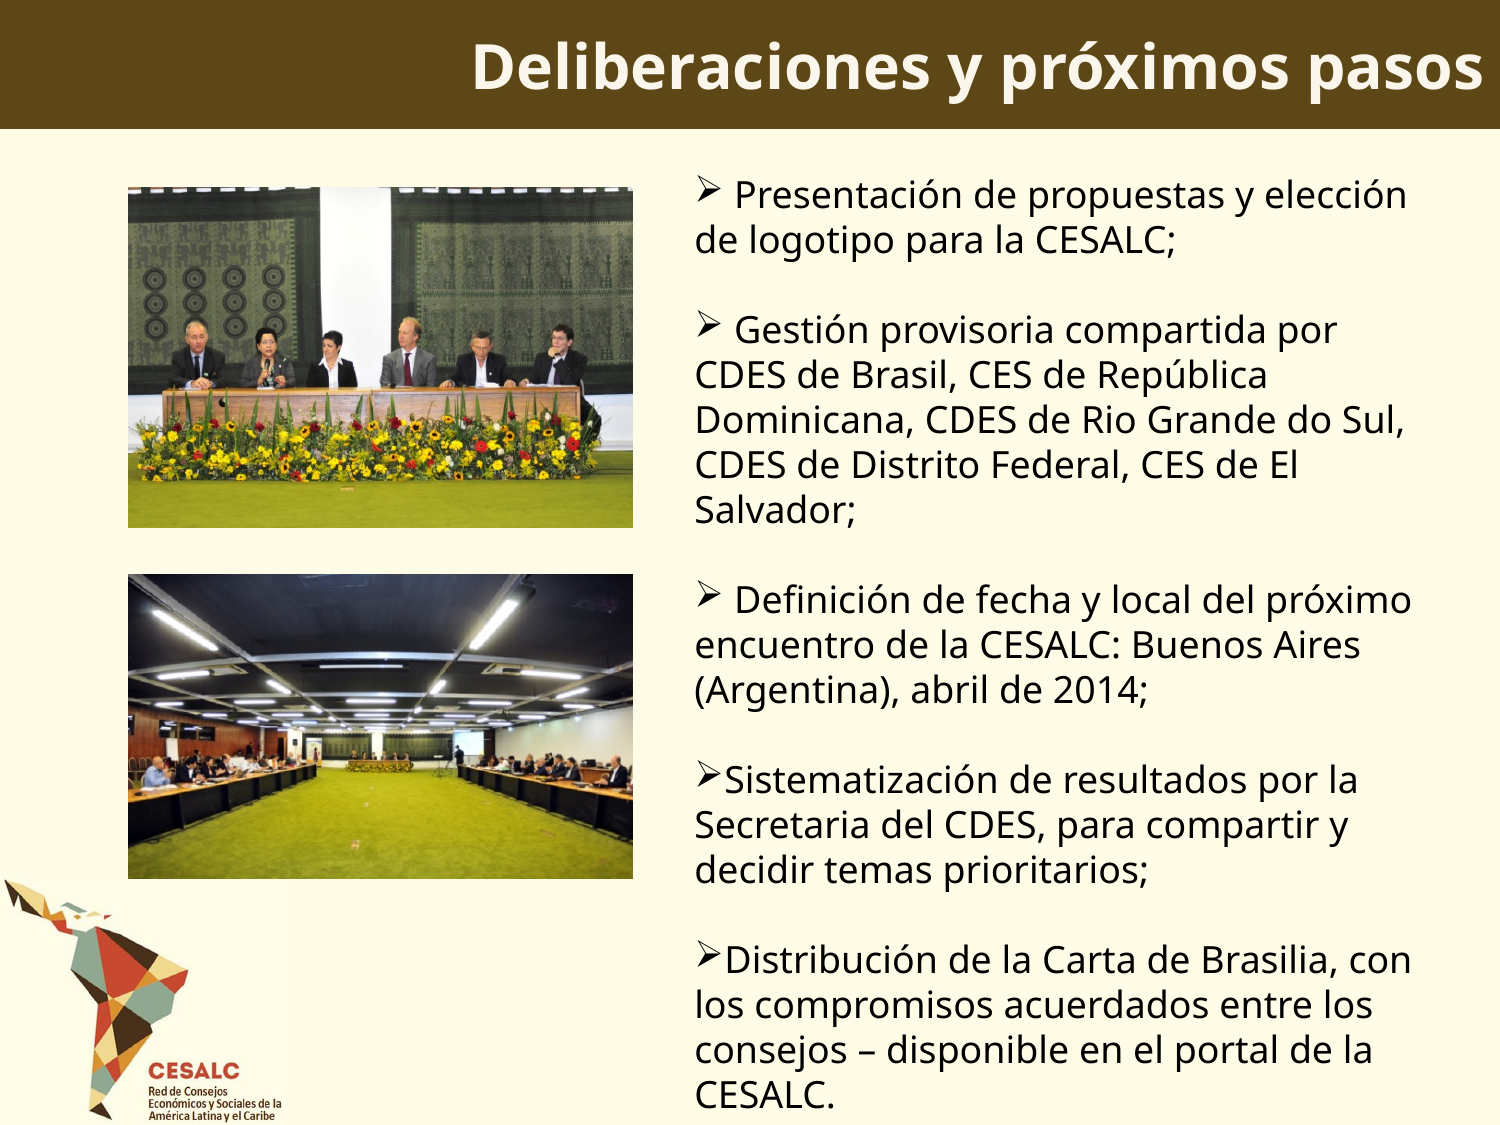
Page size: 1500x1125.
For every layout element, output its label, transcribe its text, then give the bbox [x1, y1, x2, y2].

text_box Presentación de propuestas y elección de logotipo para la CESALC; Gestión provisoria compartida por CDES de Brasil, CES de República Dominicana, CDES de Rio Grande do Sul, CDES de Distrito Federal, CES de El Salvador; Definición de fecha y local del próximo encuentro de la CESALC: Buenos Aires (Argentina), abril de 2014; Sistematización de resultados por la Secretaria del CDES, para compartir y decidir temas prioritarios; Distribución de la Carta de Brasilia, con los compromisos acuerdados entre los consejos – disponible en el portal de la CESALC. [679, 163, 1442, 1125]
picture [128, 187, 634, 528]
title Deliberaciones y próximos pasos [0, 0, 1500, 129]
picture [0, 573, 634, 1125]
